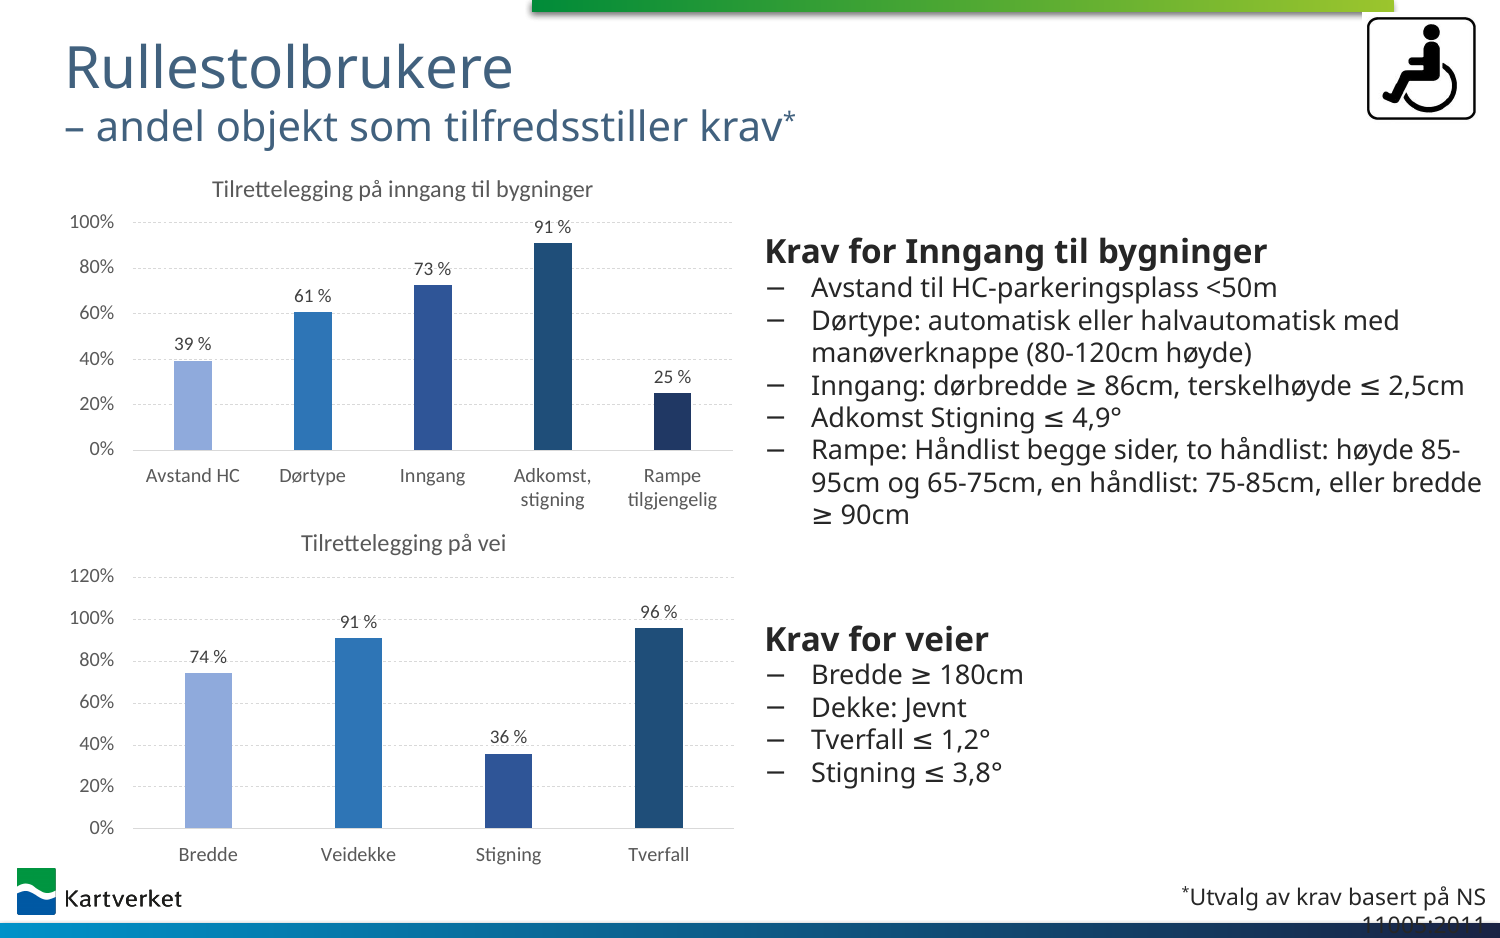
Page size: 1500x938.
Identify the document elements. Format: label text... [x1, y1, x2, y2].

text_box Krav for veier Bredde ≥ 180cm Dekke: Jevnt Tverfall ≤ 1,2° Stigning ≤ 3,8° [749, 610, 1500, 795]
text_box Krav for Inngang til bygninger Avstand til HC-parkeringsplass <50m Dørtype: automatisk eller halvautomatisk med manøverknappe (80-120cm høyde) Inngang: dørbredde ≥ 86cm, terskelhøyde ≤ 2,5cm Adkomst Stigning ≤ 4,9° Rampe: Håndlist begge sider, to håndlist: høyde 85-95cm og 65-75cm, en håndlist: 75-85cm, eller bredde ≥ 90cm [749, 223, 1500, 538]
picture [62, 520, 746, 874]
text_box *Utvalg av krav basert på NS 11005:2011 [1068, 873, 1500, 938]
picture [1362, 12, 1481, 126]
text_box Rullestolbrukere – andel objekt som tilfredsstiller krav* [49, 25, 1431, 158]
picture [62, 166, 744, 519]
